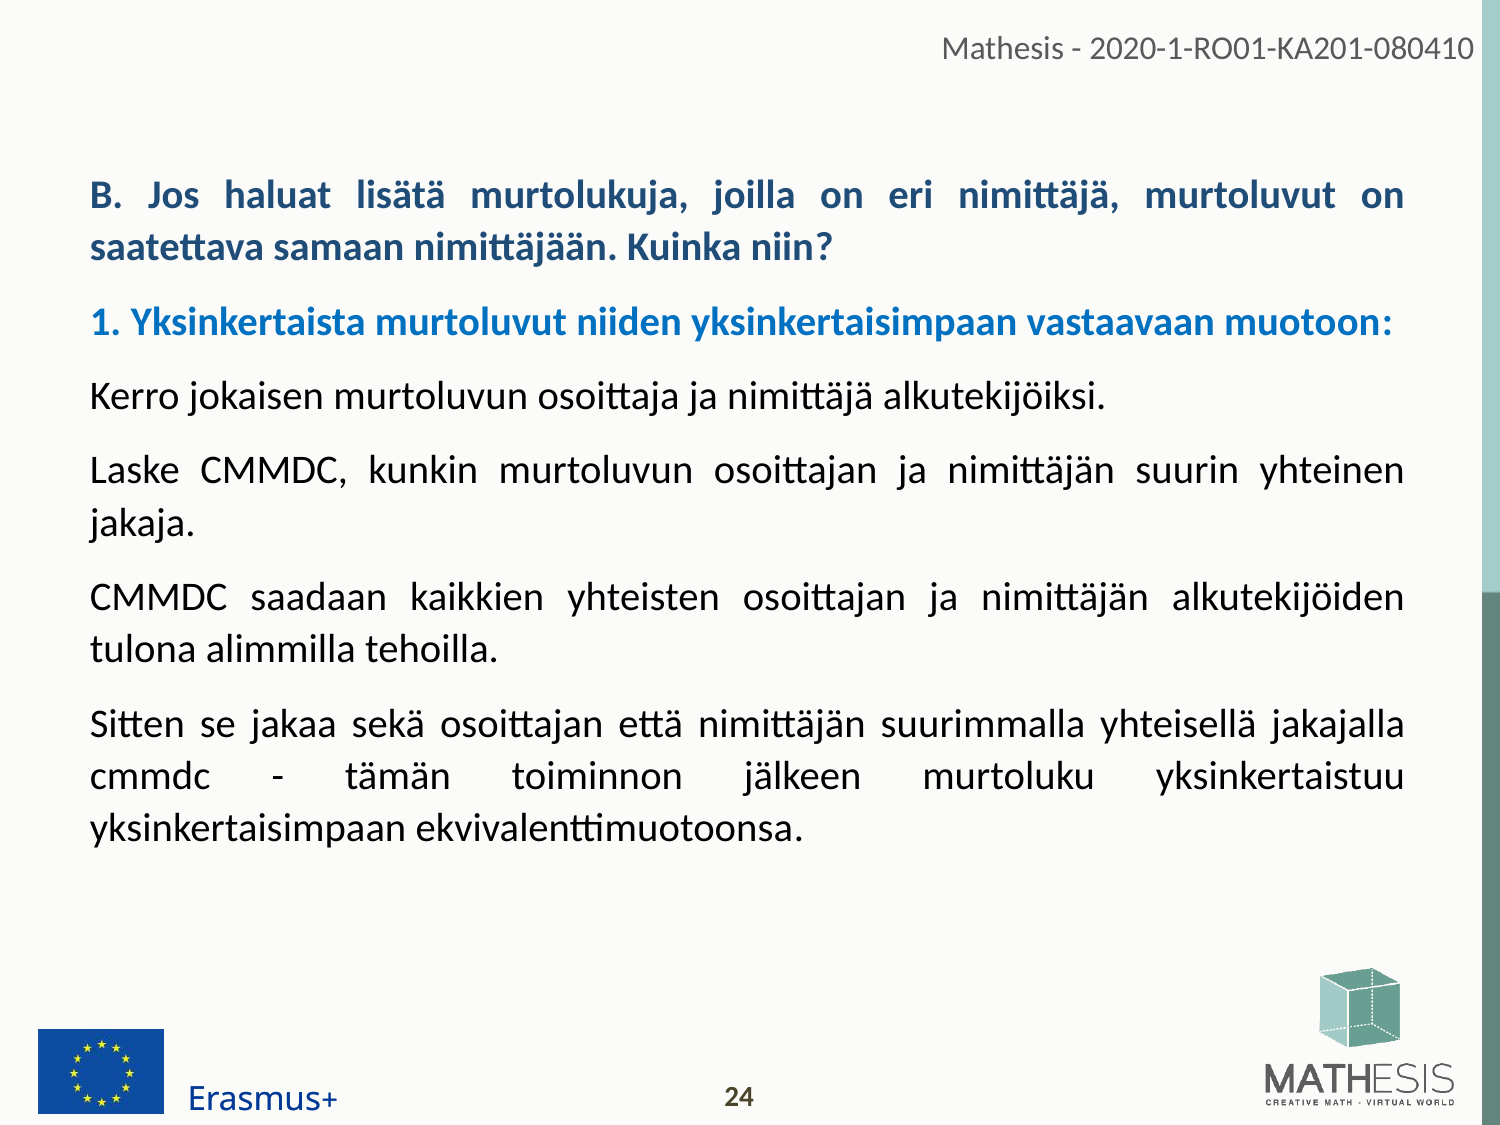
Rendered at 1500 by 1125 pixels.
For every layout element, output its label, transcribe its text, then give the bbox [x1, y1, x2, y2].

picture [38, 1029, 164, 1114]
list B. Jos haluat lisätä murtolukuja, joilla on eri nimittäjä, murtoluvut on saatettava samaan nimittäjään. Kuinka niin? 1. Yksinkertaista murtoluvut niiden yksinkertaisimpaan vastaavaan muotoon: Kerro jokaisen murtoluvun osoittaja ja nimittäjä alkutekijöiksi. Laske CMMDC, kunkin murtoluvun osoittajan ja nimittäjän suurin yhteinen jakaja. CMMDC saadaan kaikkien yhteisten osoittajan ja nimittäjän alkutekijöiden tulona alimmilla tehoilla. Sitten se jakaa sekä osoittajan että nimittäjän suurimmalla yhteisellä jakajalla cmmdc - tämän toiminnon jälkeen murtoluku yksinkertaistuu yksinkertaisimpaan ekvivalenttimuotoonsa. [75, 157, 1425, 900]
